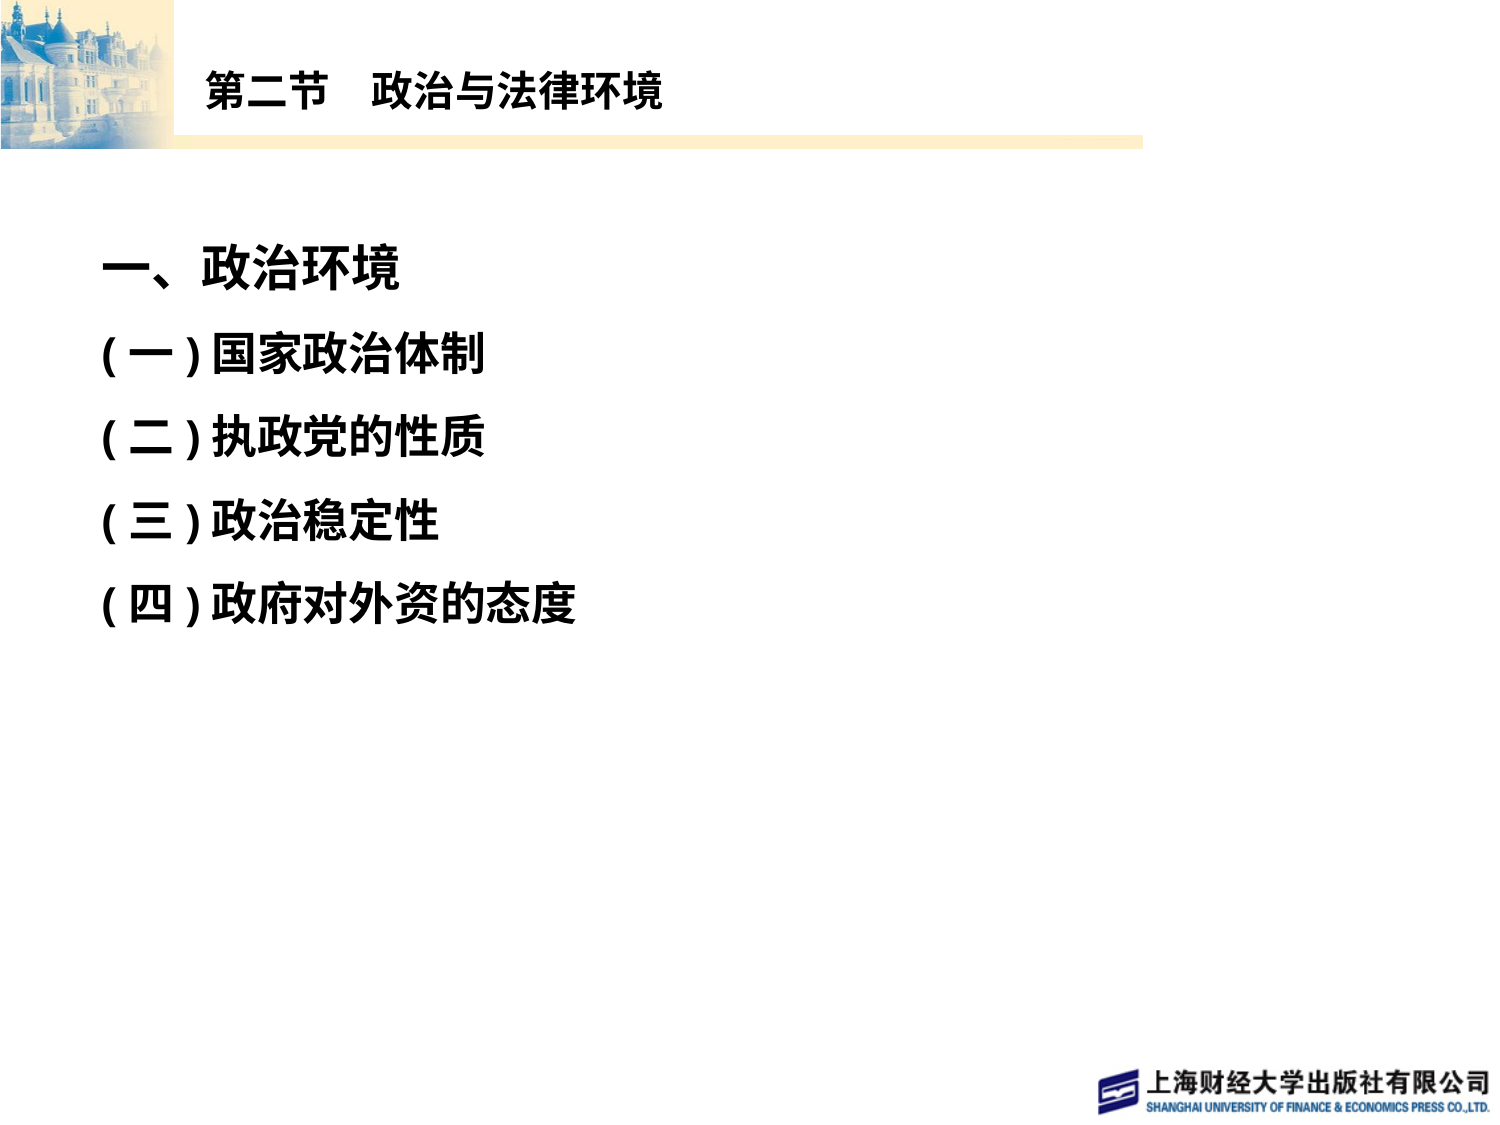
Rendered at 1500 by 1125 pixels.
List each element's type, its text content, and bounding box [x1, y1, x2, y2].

title 第二节 政治与法律环境 [189, 36, 1262, 143]
picture [0, 0, 1143, 149]
list 一、政治环境 (一)国家政治体制 (二)执政党的性质 (三)政治稳定性 (四)政府对外资的态度 [86, 207, 1425, 1071]
picture [1097, 1065, 1494, 1120]
